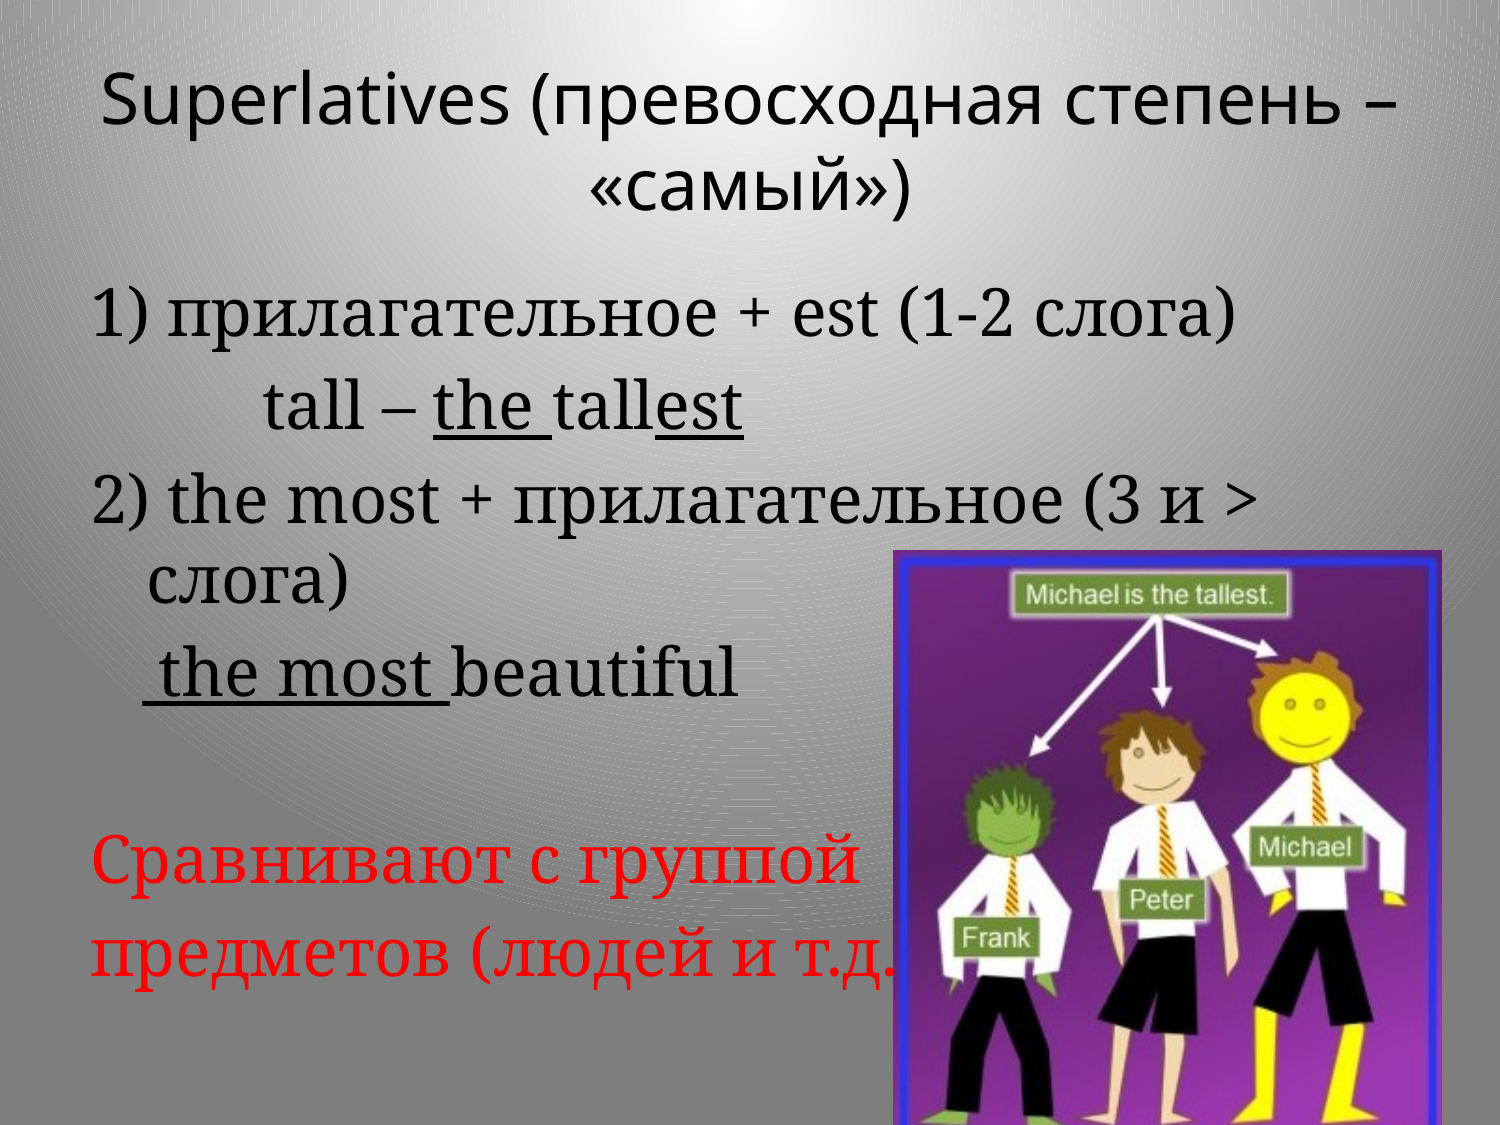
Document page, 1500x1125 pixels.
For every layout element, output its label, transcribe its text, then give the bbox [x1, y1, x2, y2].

picture [892, 550, 1442, 1125]
title Superlatives (превосходная степень – «самый») [75, 45, 1425, 233]
list 1) прилагательное + est (1-2 слога) tall – the tallest 2) the most + прилагательное (3 и > слога) the most beautiful Сравнивают с группой предметов (людей и т.д.) [75, 262, 1425, 1005]
